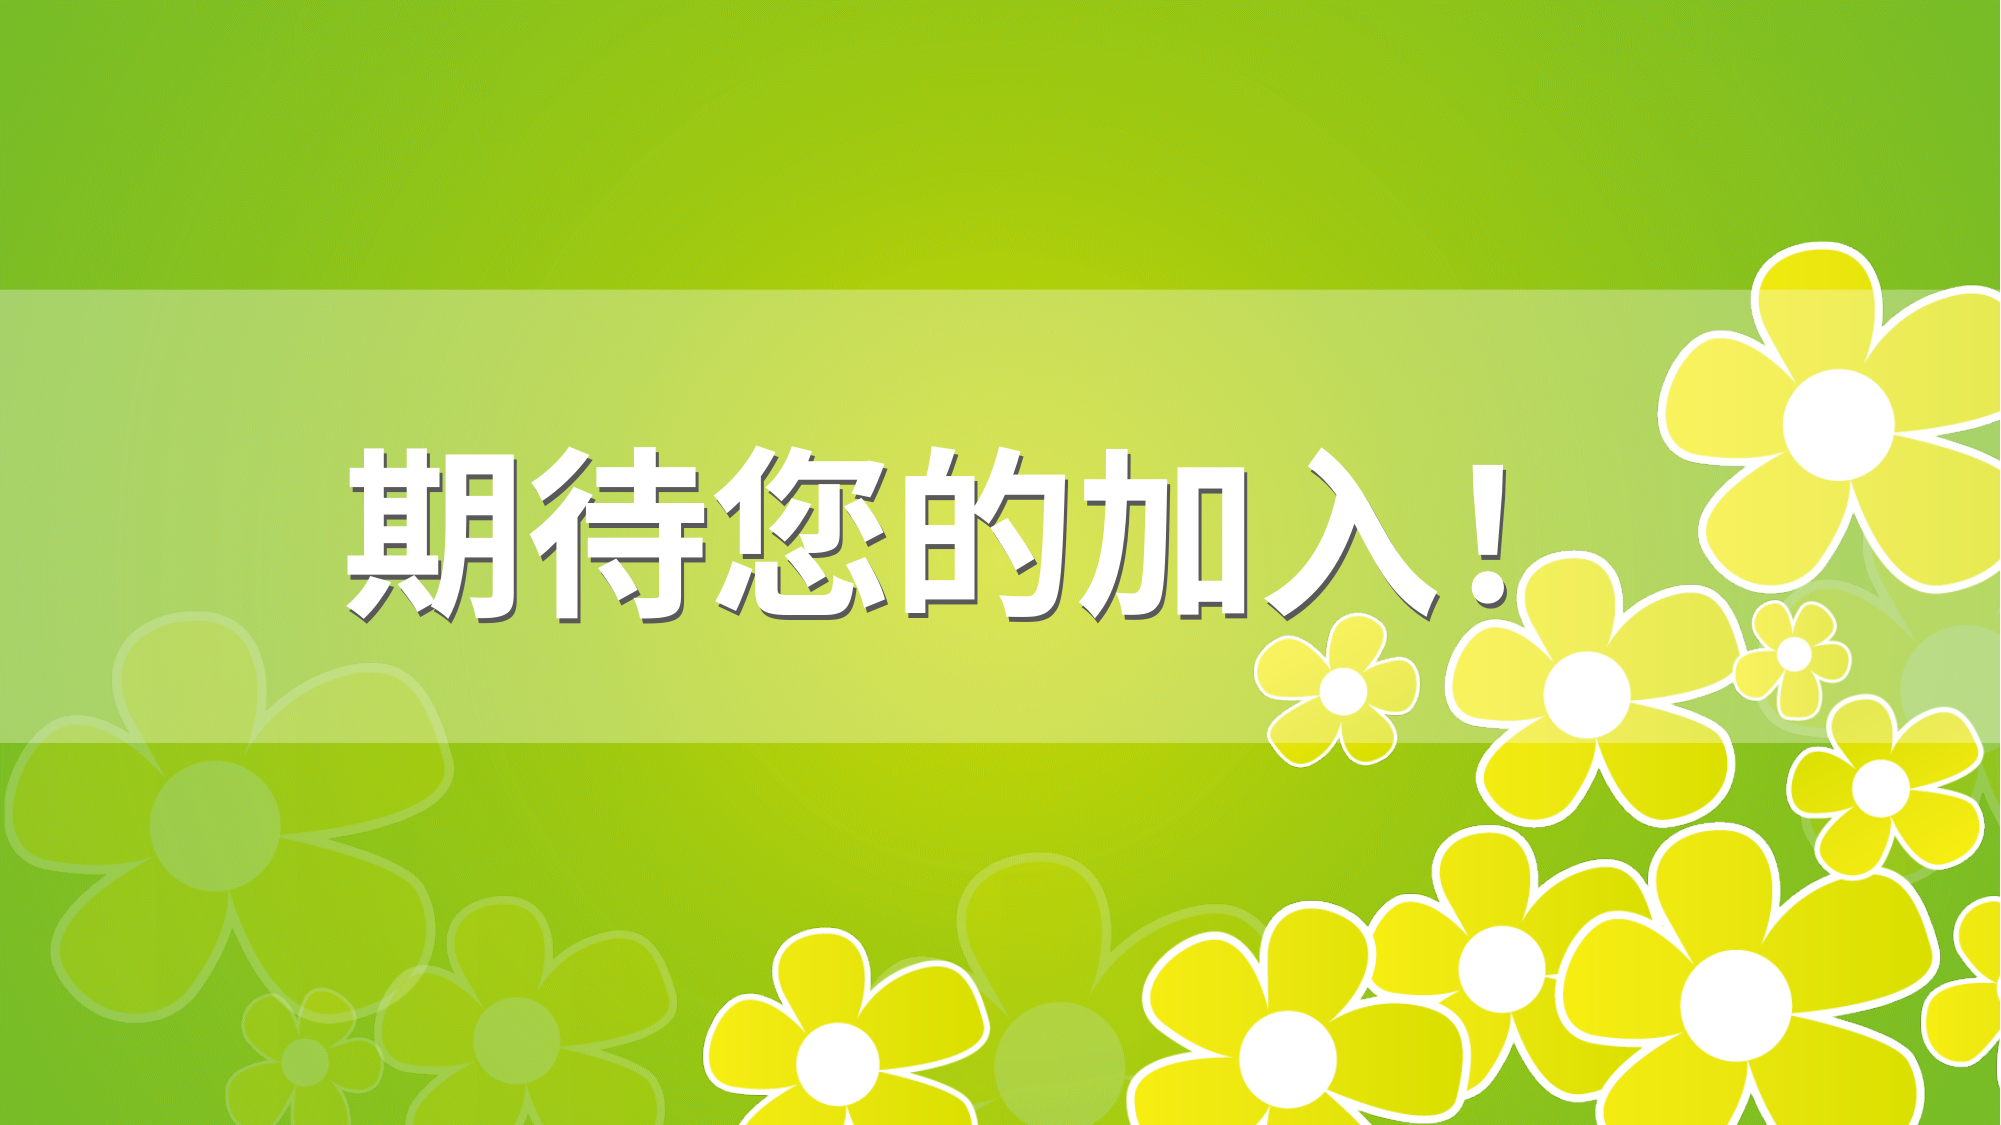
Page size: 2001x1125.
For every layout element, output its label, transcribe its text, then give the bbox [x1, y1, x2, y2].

text_box 期待您的加入！ [330, 417, 1644, 652]
text_box [0, 289, 2000, 743]
picture [0, 0, 2000, 289]
text_box 期待您的加入！ [327, 411, 1641, 647]
picture [0, 743, 2000, 1125]
